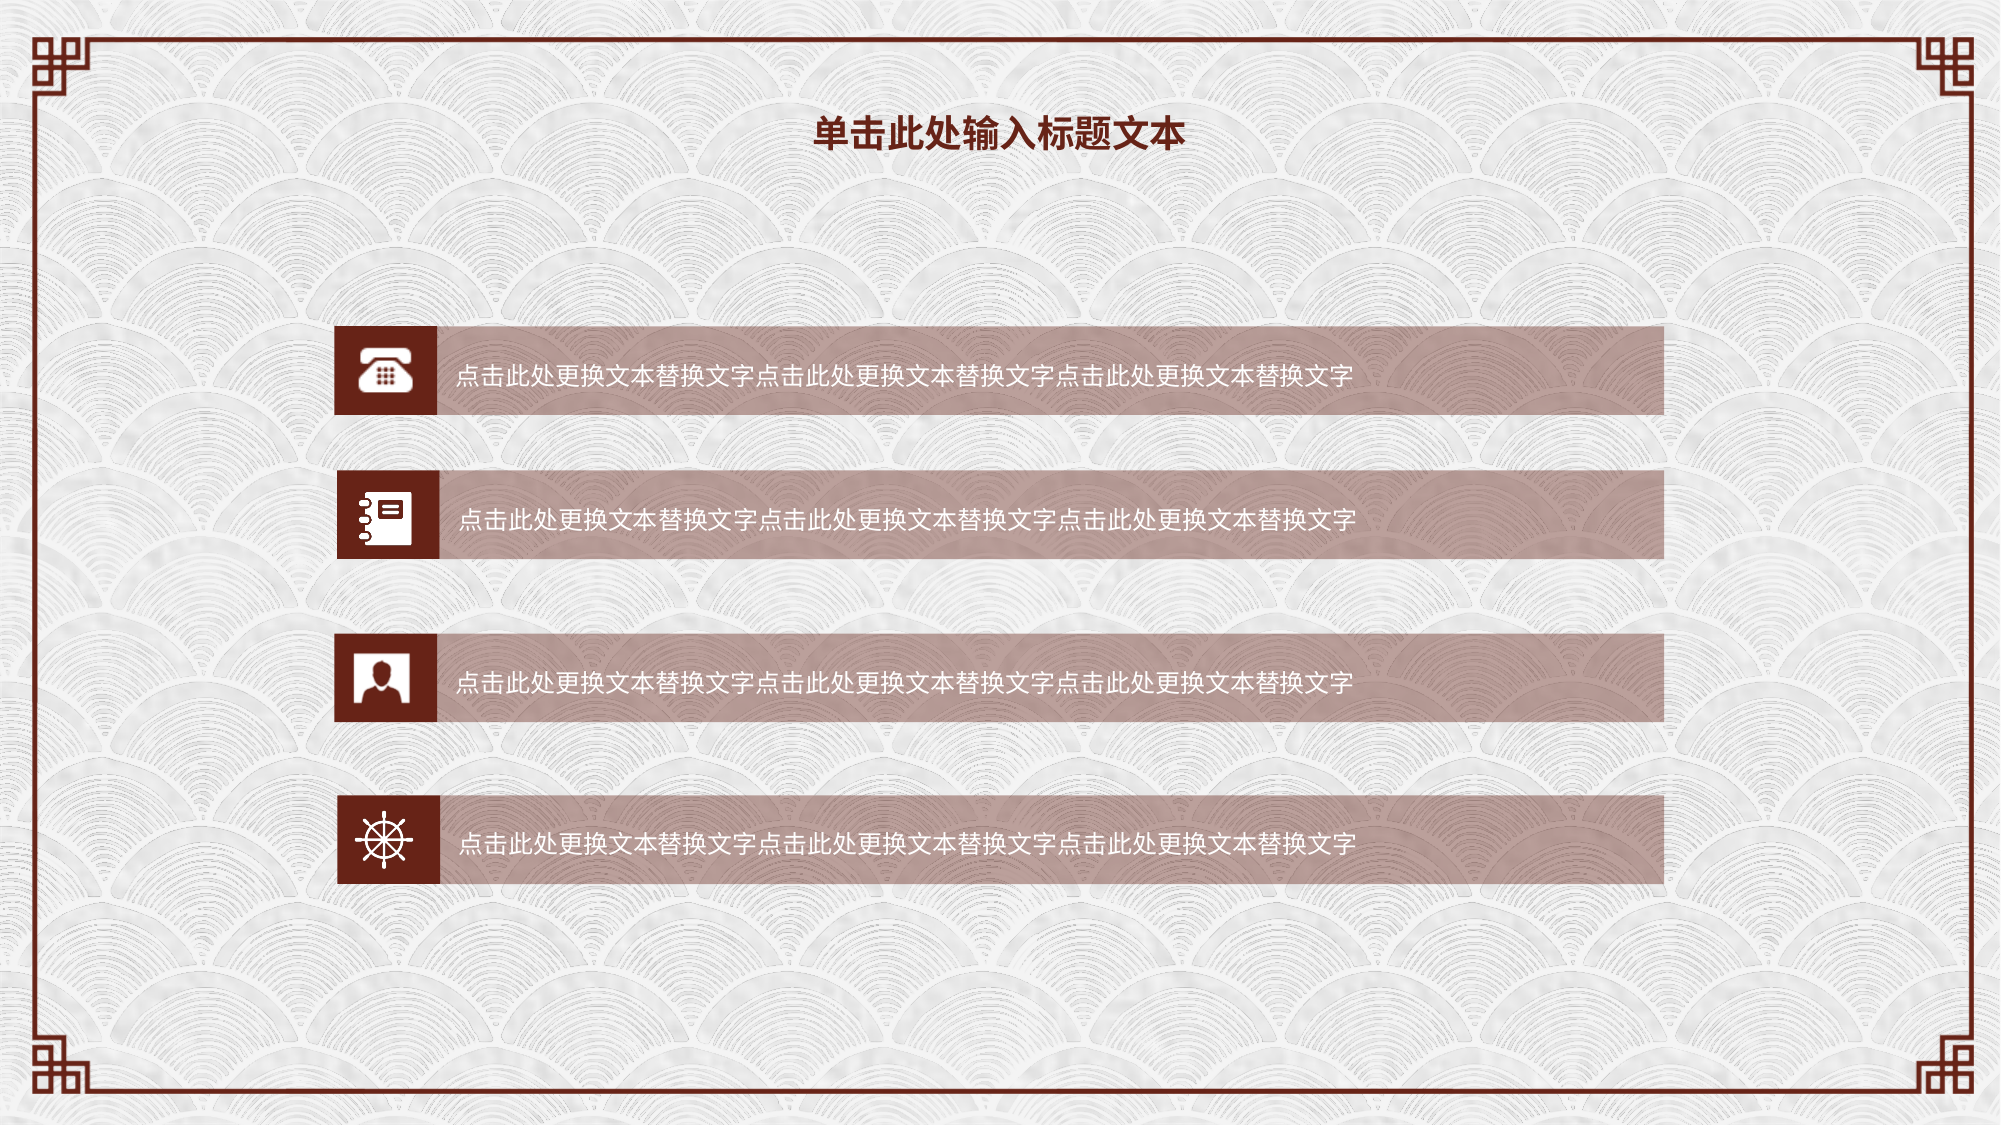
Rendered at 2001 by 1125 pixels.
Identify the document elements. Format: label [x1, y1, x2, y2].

text_box [337, 795, 1665, 885]
picture [0, 0, 2001, 1125]
text_box [336, 470, 1665, 560]
text_box [334, 326, 1665, 416]
text_box [334, 633, 1665, 723]
